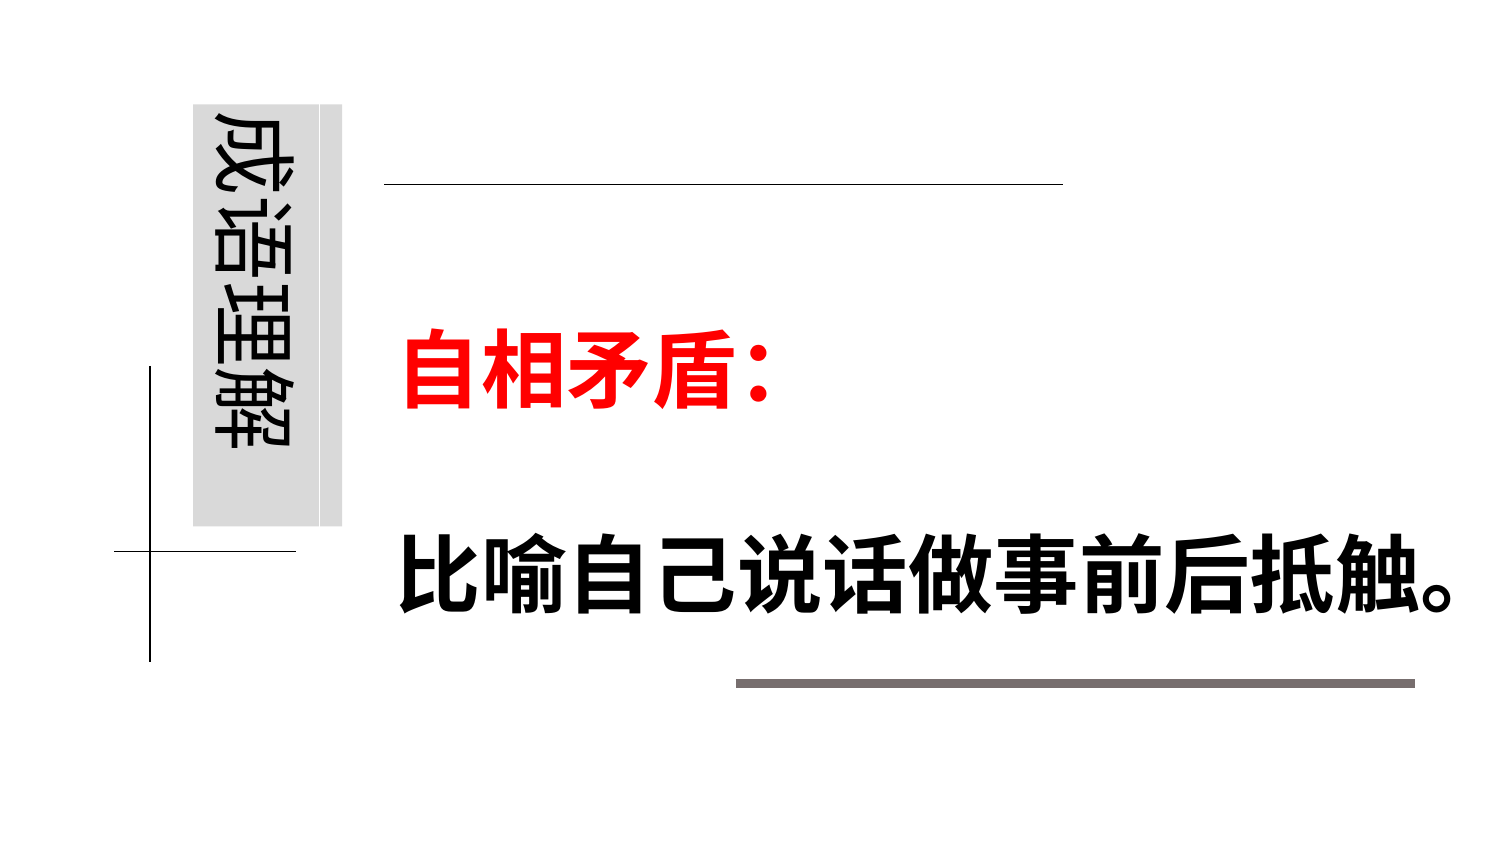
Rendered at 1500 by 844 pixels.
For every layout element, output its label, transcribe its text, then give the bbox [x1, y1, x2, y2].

text_box 自相矛盾： 比喻自己说话做事前后抵触。 [384, 207, 1444, 629]
text_box 成语理解 [193, 104, 319, 475]
text_box [192, 103, 319, 527]
text_box [320, 103, 343, 527]
